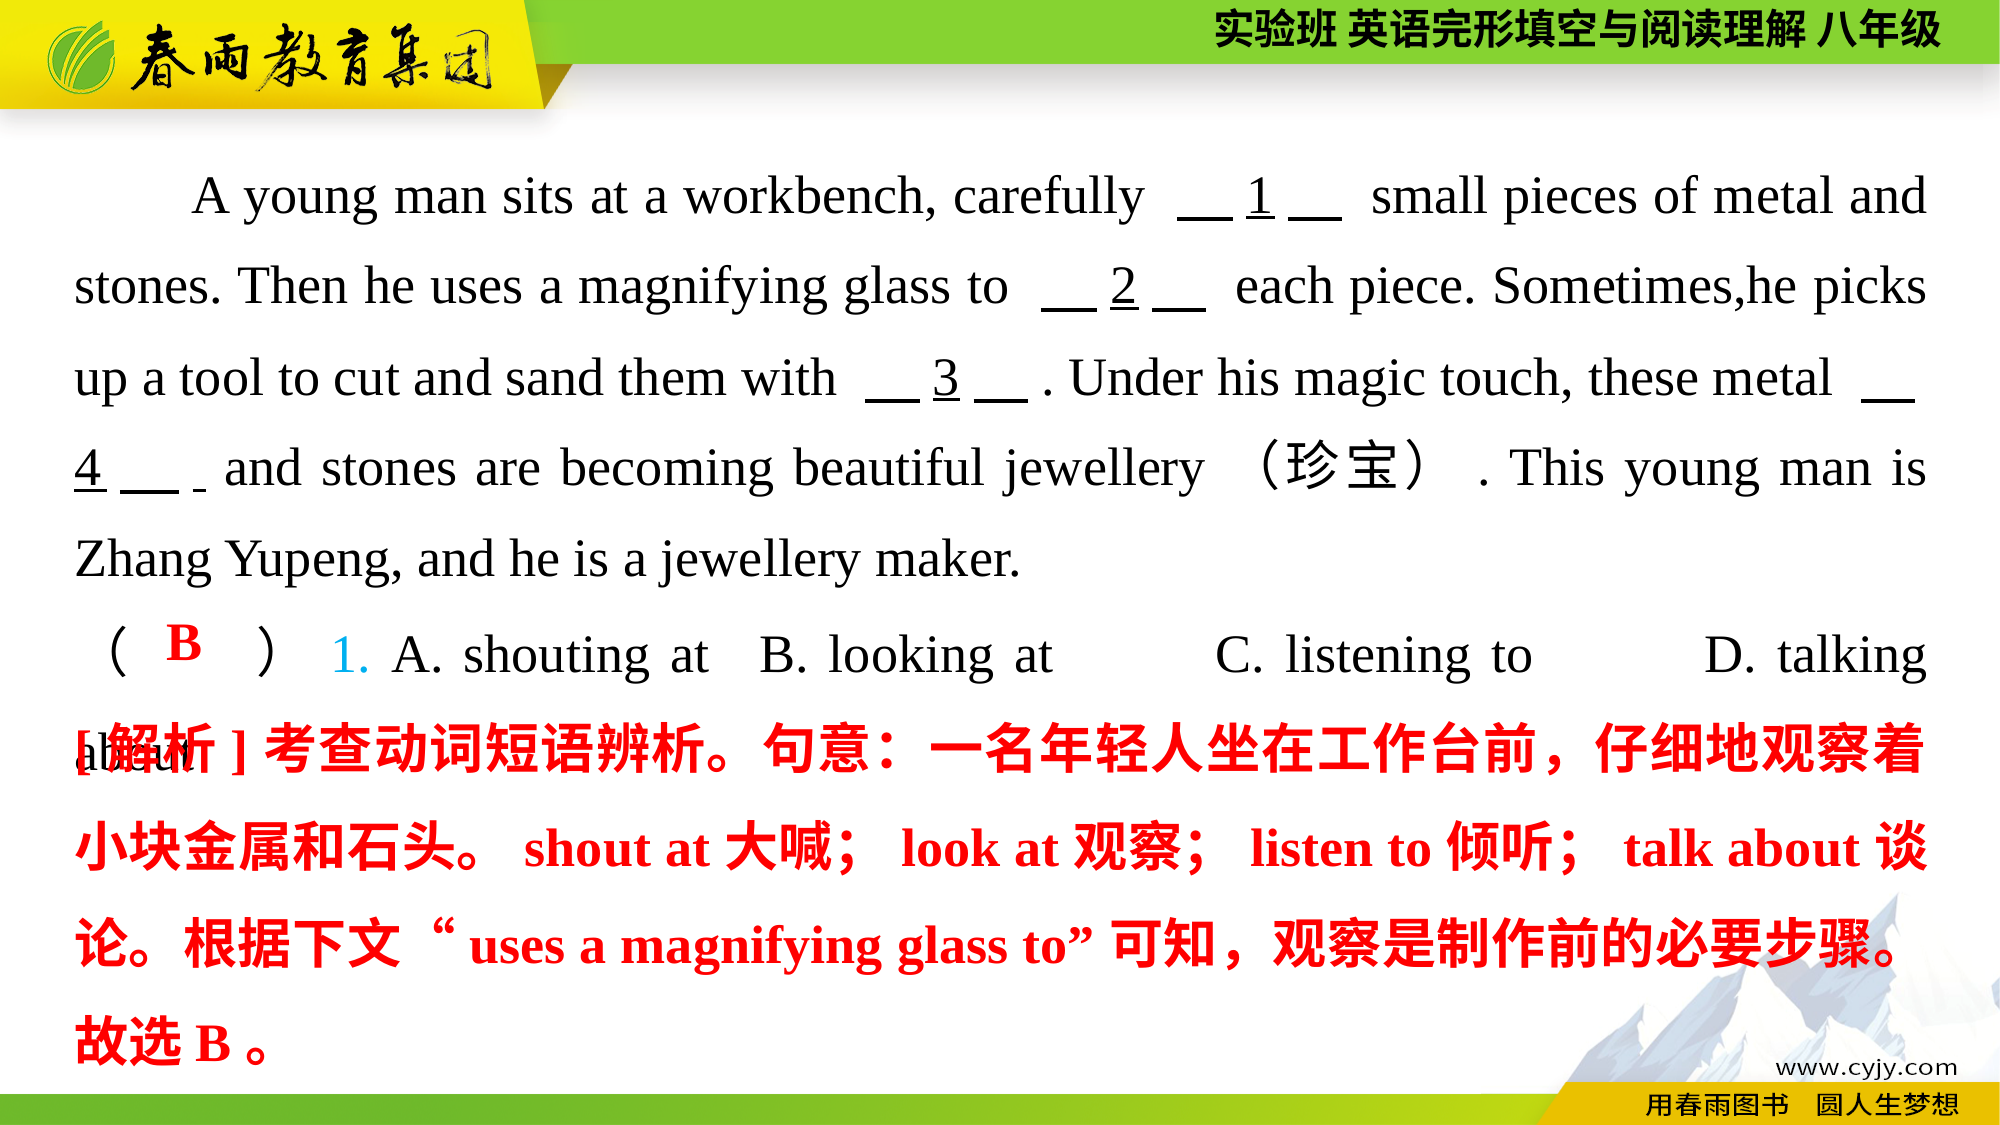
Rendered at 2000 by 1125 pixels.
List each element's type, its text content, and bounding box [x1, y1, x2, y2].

picture [0, 0, 2000, 1125]
list A young man sits at a workbench, carefully 1 small pieces of metal and stones. Then he uses a magnifying glass to 2 each piece. Sometimes,he picks up a tool to cut and sand them with 3 . Under his magic touch, these metal 4 . and stones are becoming beautiful jewellery（珍宝）. This young man is Zhang Yupeng, and he is a jewellery maker. [59, 125, 1944, 578]
text_box [解析]考查动词短语辨析。句意：一名年轻人坐在工作台前，仔细地观察着小块金属和石头。shout at大喊；look at观察；listen to倾听；talk about谈论。根据下文“uses a magnifying glass to”可知，观察是制作前的必要步骤。故选B。 [59, 674, 1944, 1080]
text_box （ ）1. A. shouting at B. looking at C. listening to D. talking about [59, 578, 1944, 674]
text_box B [151, 599, 218, 674]
